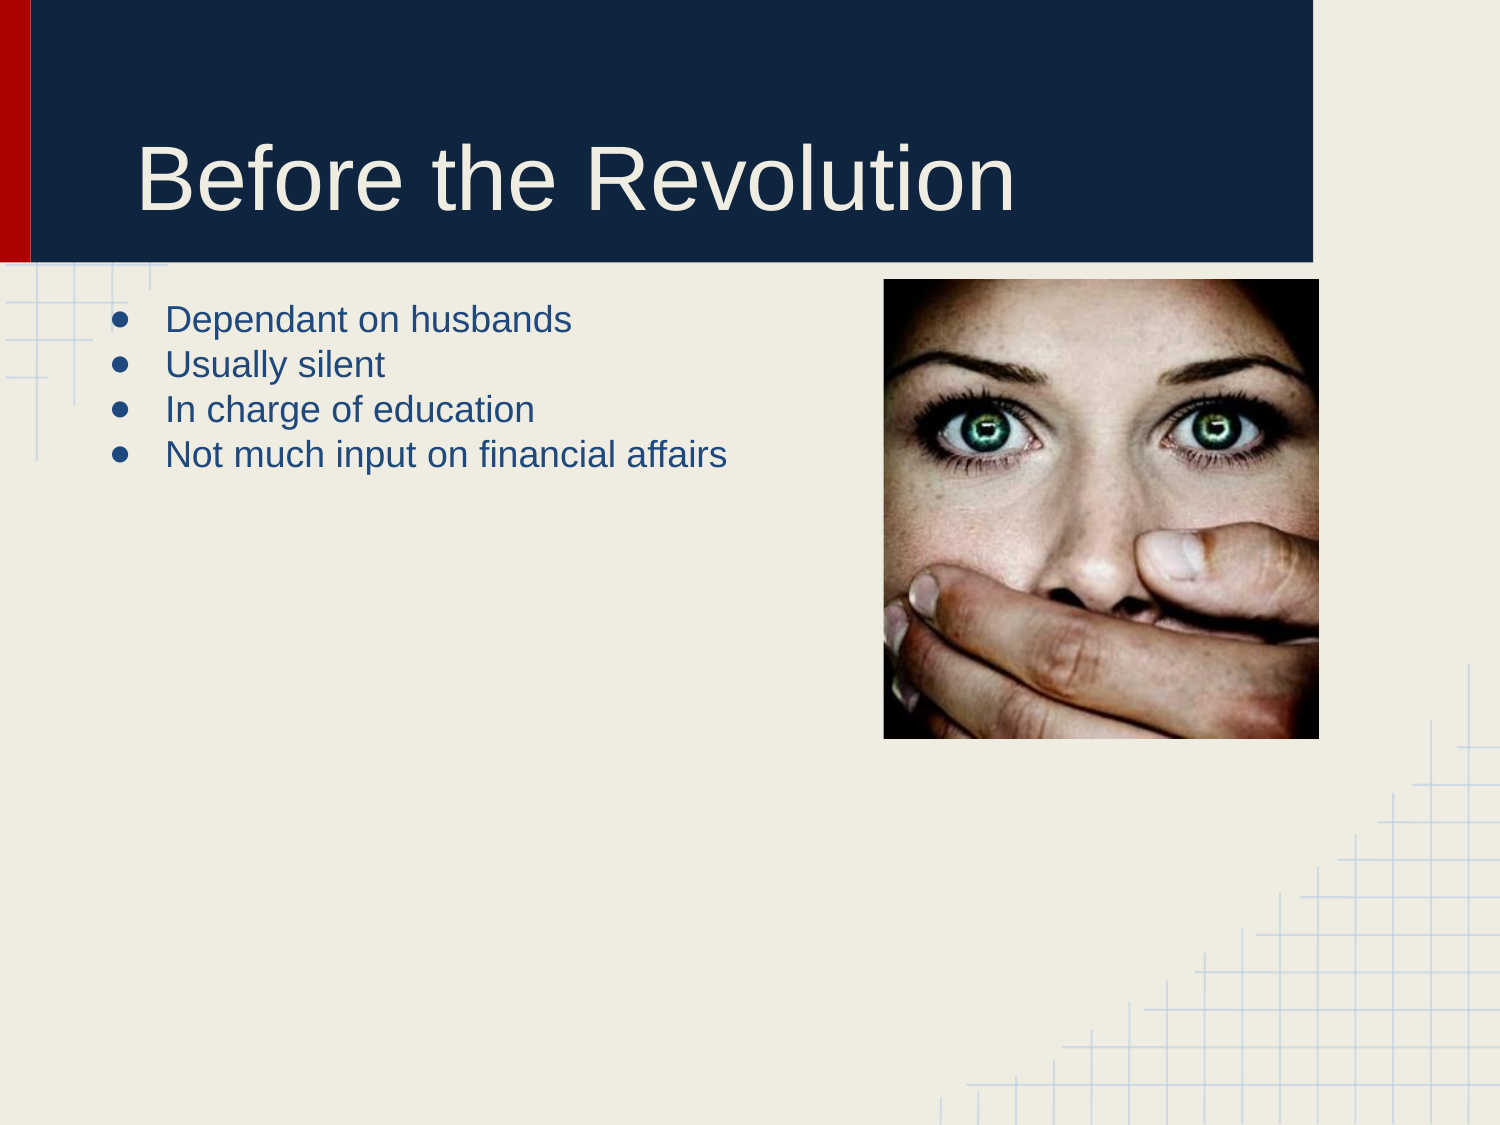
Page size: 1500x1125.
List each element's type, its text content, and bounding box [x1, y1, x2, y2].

title Before the Revolution [75, 22, 1276, 244]
list Dependant on husbands Usually silent In charge of education Not much input on financial affairs [75, 279, 1425, 1074]
text_box [883, 279, 1319, 739]
